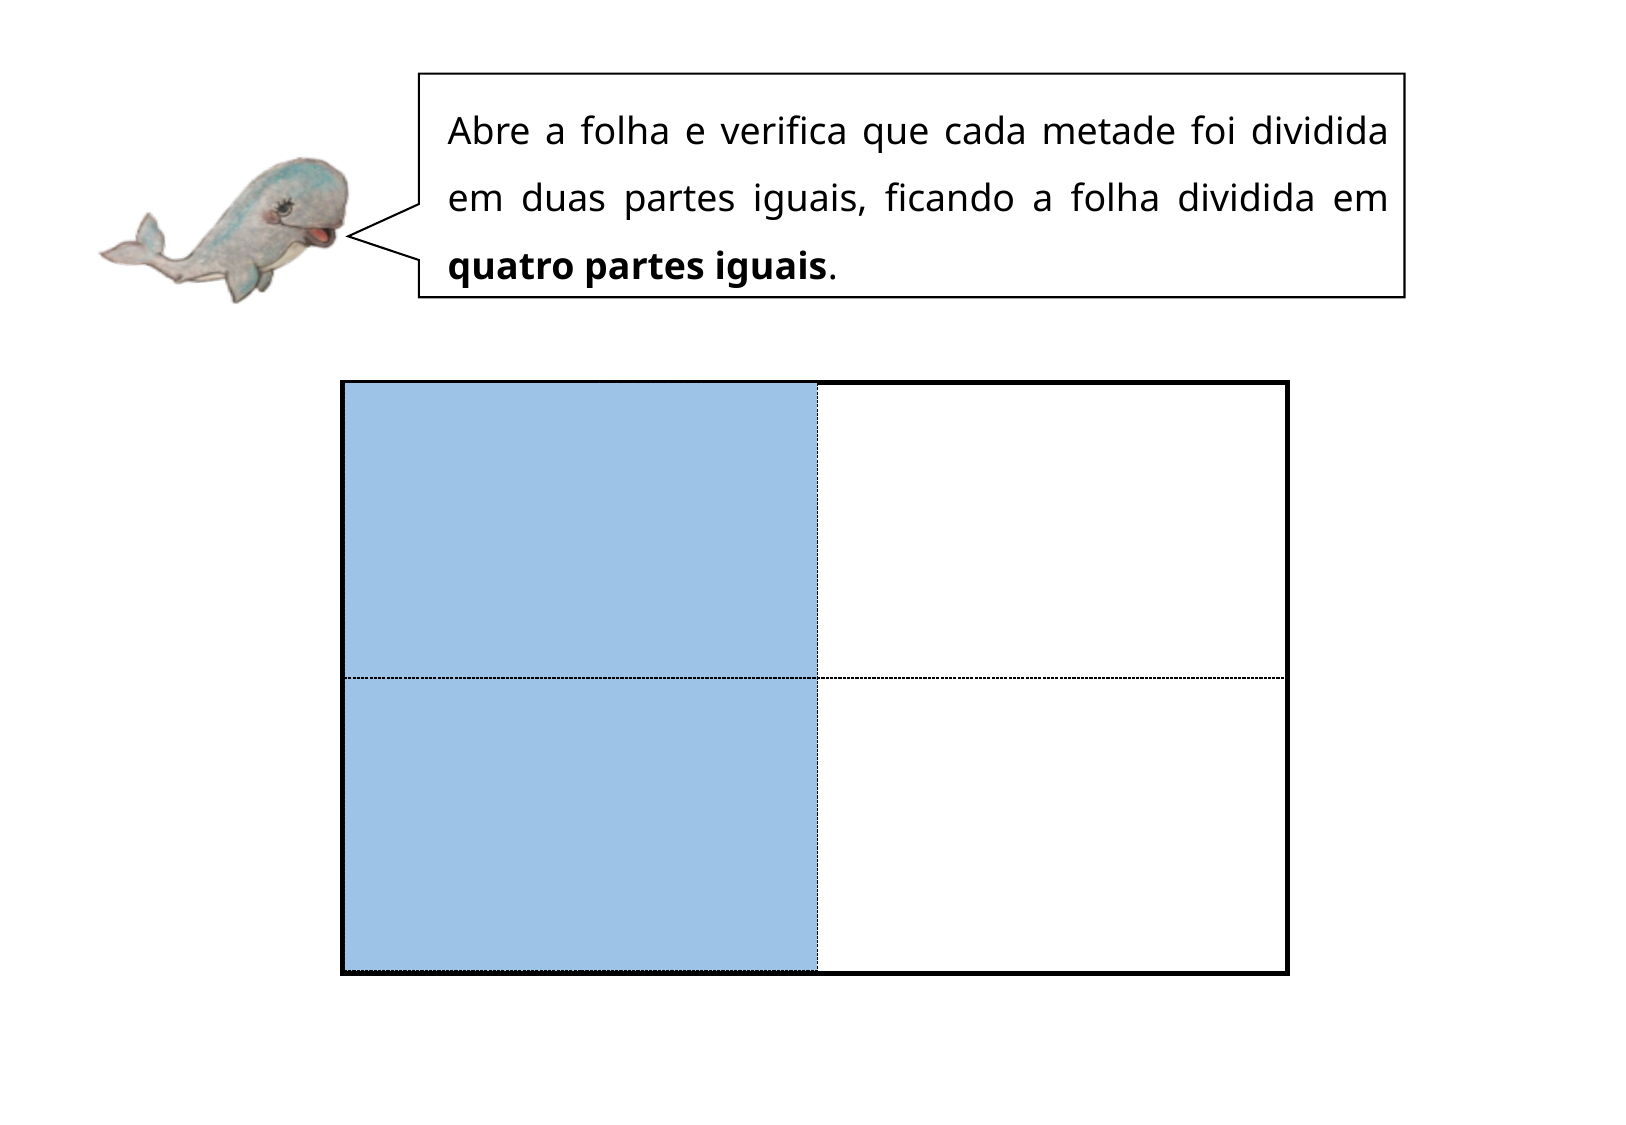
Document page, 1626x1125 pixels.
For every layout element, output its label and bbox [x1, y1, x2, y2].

text_box [418, 62, 1405, 298]
picture [78, 145, 378, 319]
text_box [341, 382, 1288, 679]
text_box [344, 679, 818, 972]
text_box [341, 679, 1288, 974]
